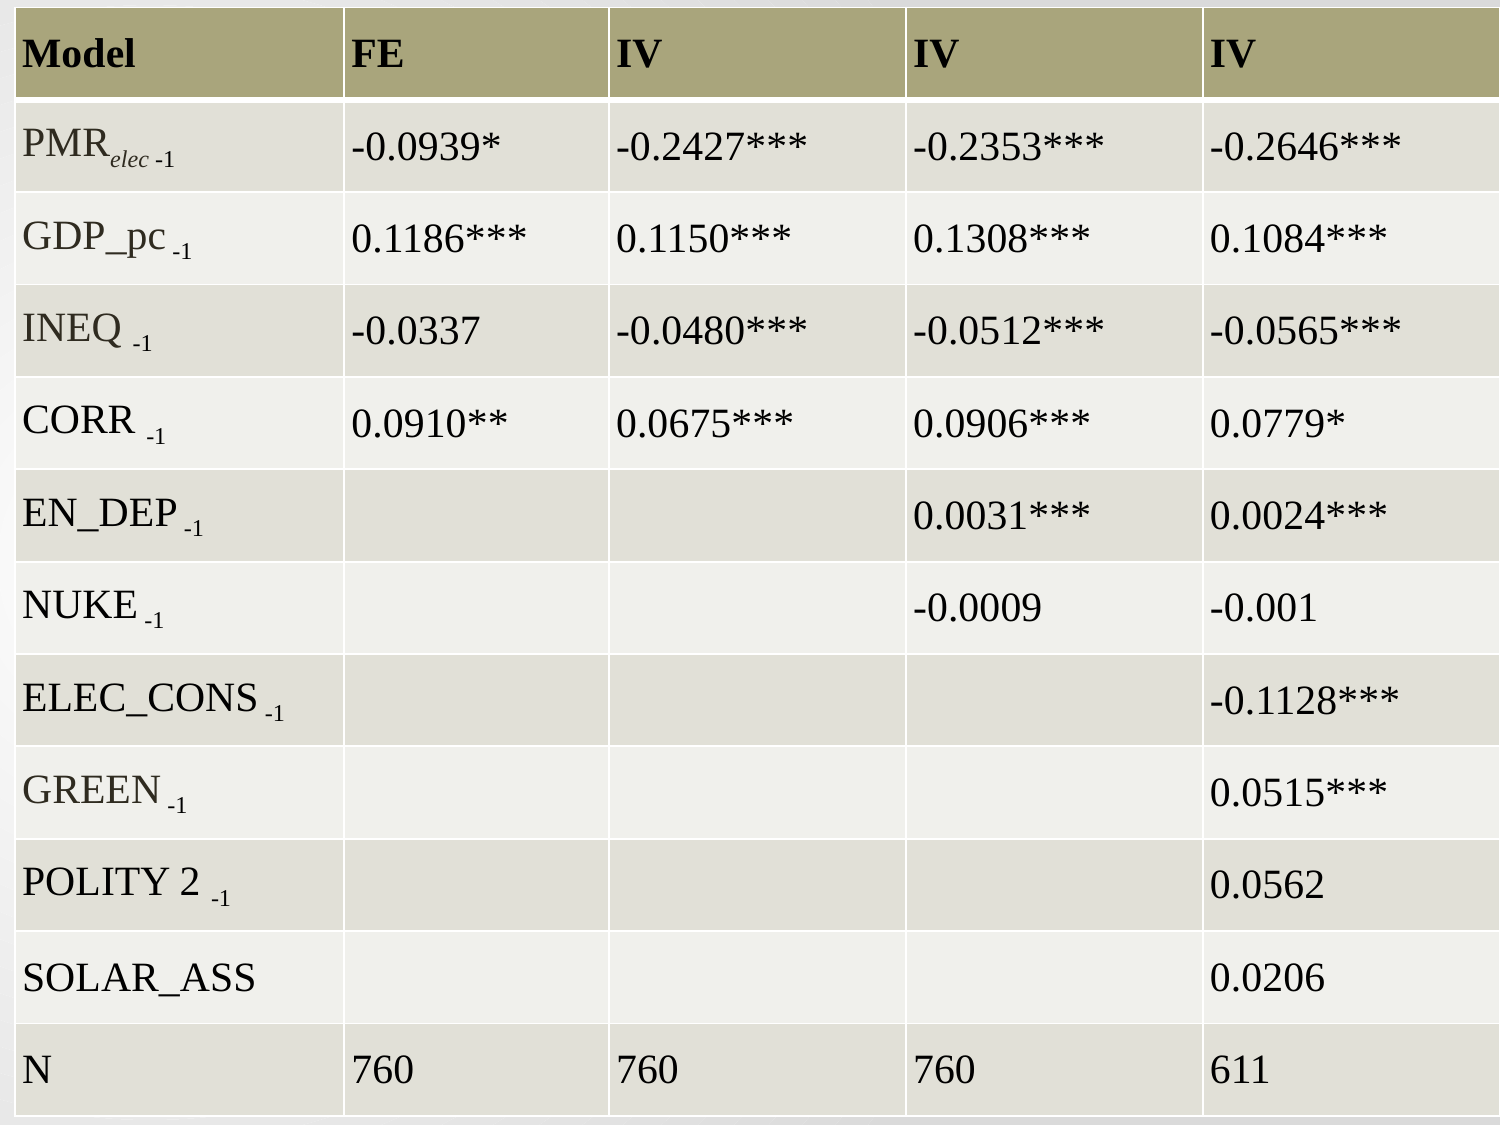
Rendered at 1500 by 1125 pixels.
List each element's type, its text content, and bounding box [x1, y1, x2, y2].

table_header IV [610, 8, 905, 97]
table_cell 0.0031*** [907, 470, 1202, 561]
table_header FE [345, 8, 608, 97]
table_cell -0.0565*** [1204, 285, 1499, 376]
table_cell 0.1084*** [1204, 193, 1499, 284]
table_header IV [907, 8, 1202, 97]
table_cell 0.0024*** [1204, 470, 1499, 561]
table_cell [610, 655, 905, 745]
table_cell 0.1308*** [907, 193, 1202, 284]
table_header Model [16, 8, 343, 97]
table_cell [345, 840, 608, 930]
table_cell NUKE -1 [16, 563, 343, 653]
table_cell 0.1150*** [610, 193, 905, 284]
table_cell [345, 747, 608, 838]
table_cell -0.2646*** [1204, 103, 1499, 191]
table_cell 0.0906*** [907, 378, 1202, 468]
table_header IV [1204, 8, 1499, 97]
table_cell 0.0675*** [610, 378, 905, 468]
table_cell [907, 655, 1202, 745]
table_cell [610, 563, 905, 653]
table_cell -0.2353*** [907, 103, 1202, 191]
table_cell PMRelec -1 [16, 103, 343, 191]
table_cell GREEN -1 [16, 747, 343, 838]
table_cell [610, 470, 905, 561]
table_cell -0.0512*** [907, 285, 1202, 376]
table_cell [345, 563, 608, 653]
table_cell -0.0009 [907, 563, 1202, 653]
table_cell -0.001 [1204, 563, 1499, 653]
table_cell 0.0515*** [1204, 747, 1499, 838]
table_cell [610, 840, 905, 930]
table_cell 0.0206 [1204, 932, 1499, 1023]
table_cell [610, 932, 905, 1023]
table_cell [907, 747, 1202, 838]
table_cell INEQ -1 [16, 285, 343, 376]
table_cell -0.0337 [345, 285, 608, 376]
table_cell 611 [1204, 1024, 1499, 1115]
table_cell POLITY 2 -1 [16, 840, 343, 930]
table_cell -0.0939* [345, 103, 608, 191]
table_cell 0.0910** [345, 378, 608, 468]
table_cell SOLAR_ASS [16, 932, 343, 1023]
table_cell 0.1186*** [345, 193, 608, 284]
table_cell GDP_pc -1 [16, 193, 343, 284]
table_cell 760 [907, 1024, 1202, 1115]
table_cell [610, 747, 905, 838]
table_cell [345, 655, 608, 745]
table_cell 0.0562 [1204, 840, 1499, 930]
table_cell EN_DEP -1 [16, 470, 343, 561]
table_cell [345, 470, 608, 561]
table_cell -0.1128*** [1204, 655, 1499, 745]
table_cell -0.0480*** [610, 285, 905, 376]
table_cell [907, 840, 1202, 930]
table_cell 760 [345, 1024, 608, 1115]
table_cell [907, 932, 1202, 1023]
table_cell 760 [610, 1024, 905, 1115]
table_cell N [16, 1024, 343, 1115]
table_cell -0.2427*** [610, 103, 905, 191]
table_cell [345, 932, 608, 1023]
table_cell 0.0779* [1204, 378, 1499, 468]
table_cell CORR -1 [16, 378, 343, 468]
table_cell ELEC_CONS -1 [16, 655, 343, 745]
